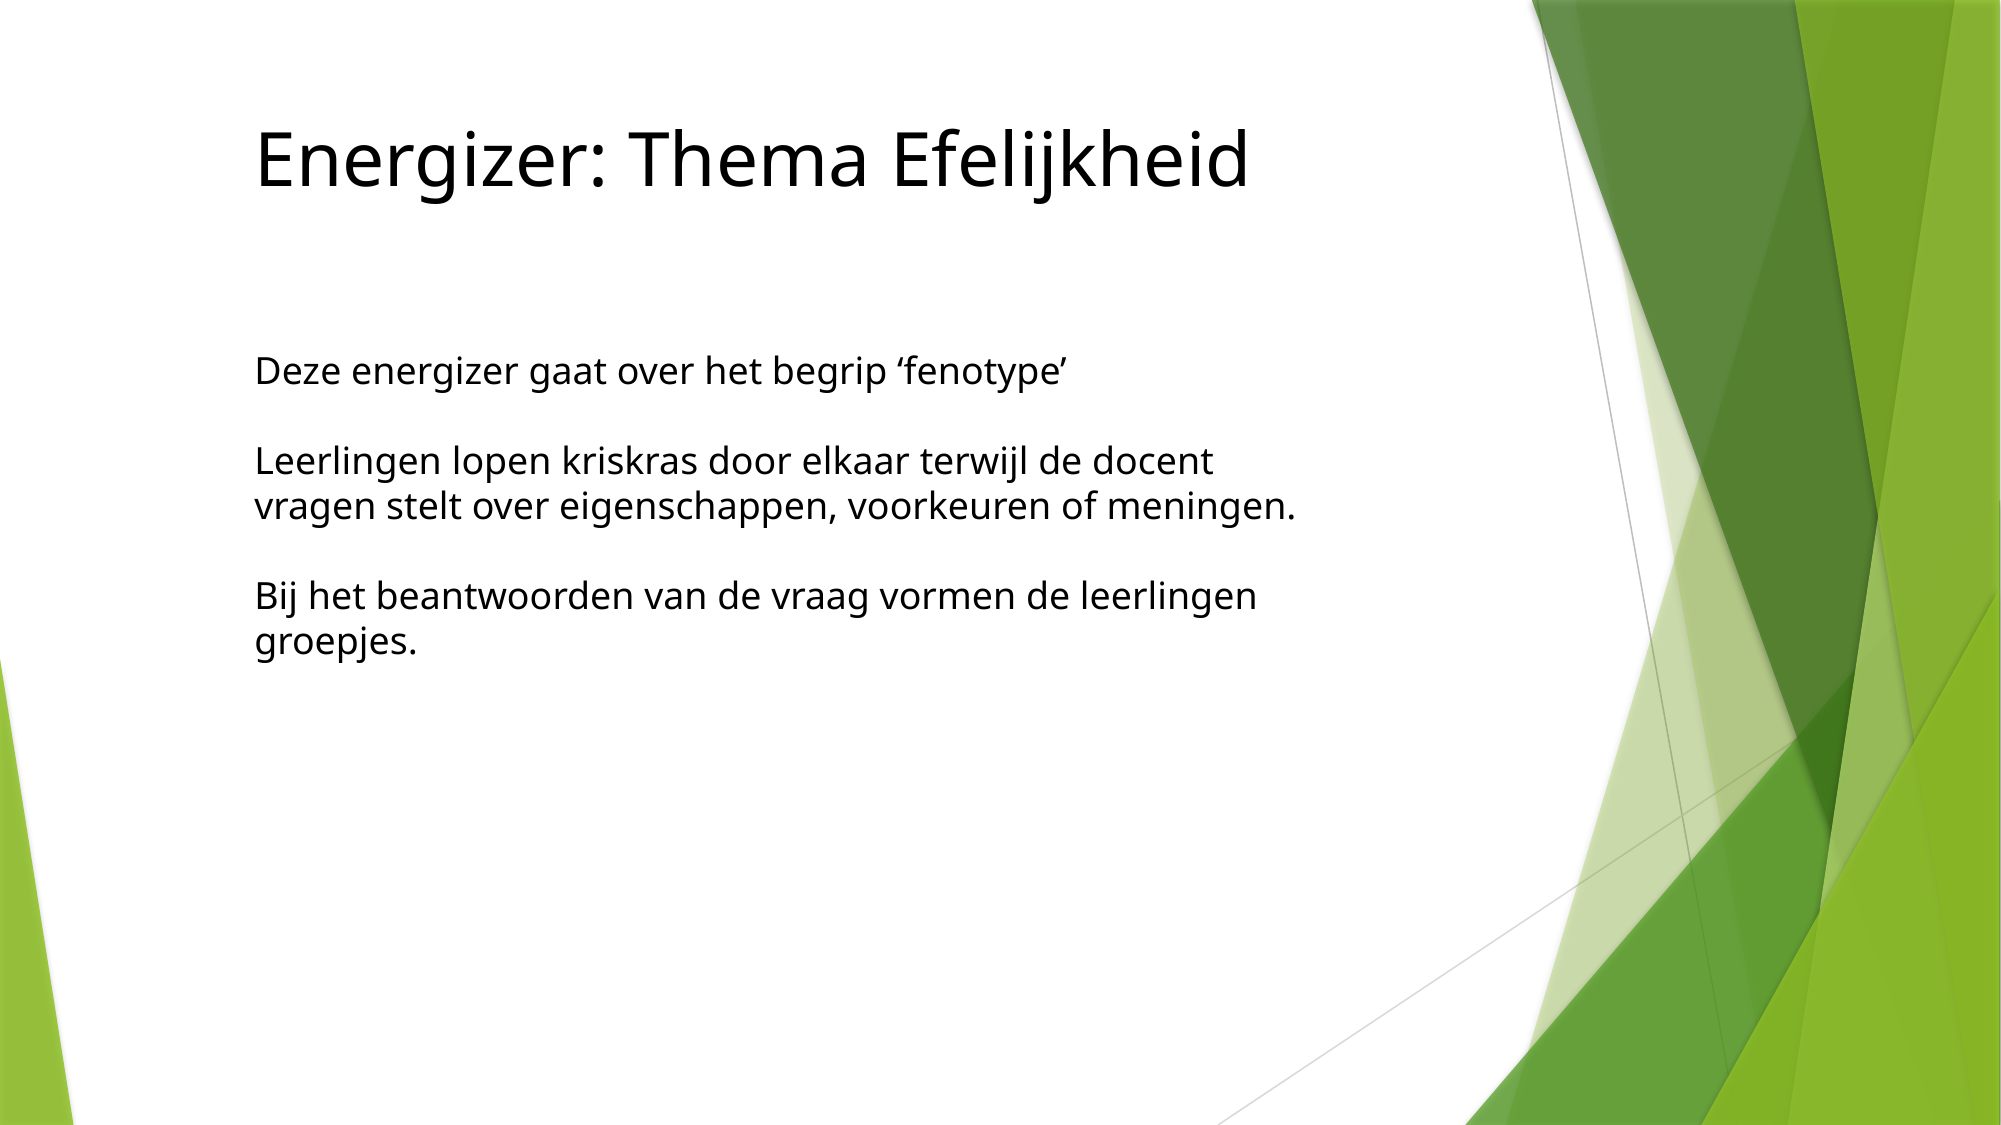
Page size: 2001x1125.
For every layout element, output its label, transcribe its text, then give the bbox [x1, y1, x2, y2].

text_box Deze energizer gaat over het begrip ‘fenotype’ Leerlingen lopen kriskras door elkaar terwijl de docent vragen stelt over eigenschappen, voorkeuren of meningen. Bij het beantwoorden van de vraag vormen de leerlingen groepjes. [239, 339, 1361, 670]
text_box Energizer: Thema Efelijkheid [239, 104, 1300, 209]
